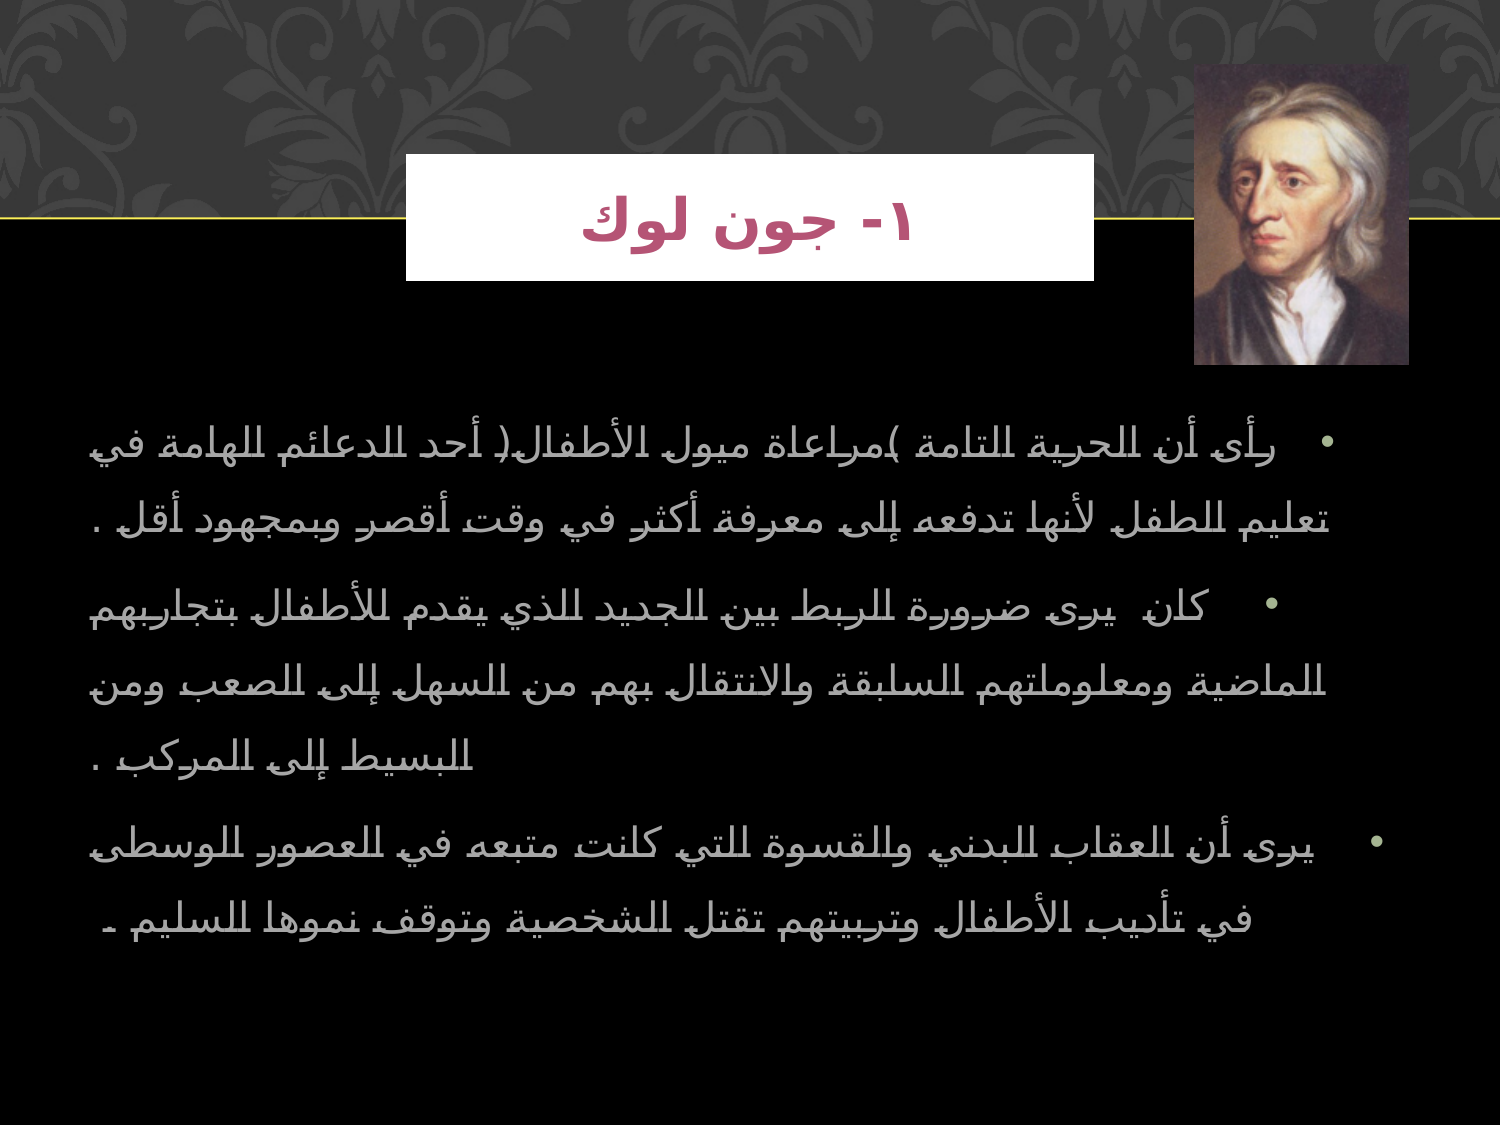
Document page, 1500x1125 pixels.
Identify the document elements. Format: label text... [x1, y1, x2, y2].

picture [1194, 64, 1409, 365]
list رأى أن الحرية التامة )مراعاة ميول الأطفال( أحد الدعائم الهامة في تعليم الطفل لأنها تدفعه إلى معرفة أكثر في وقت أقصر وبمجهود أقل . كان يرى ضرورة الربط بين الجديد الذي يقدم للأطفال بتجاربهم الماضية ومعلوماتهم السابقة والانتقال بهم من السهل إلى الصعب ومن البسيط إلى المركب . يرى أن العقاب البدني والقسوة التي كانت متبعه في العصور الوسطى في تأديب الأطفال وتربيتهم تقتل الشخصية وتوقف نموها السليم . [75, 331, 1425, 1000]
title ١- جون لوك [406, 154, 1094, 281]
